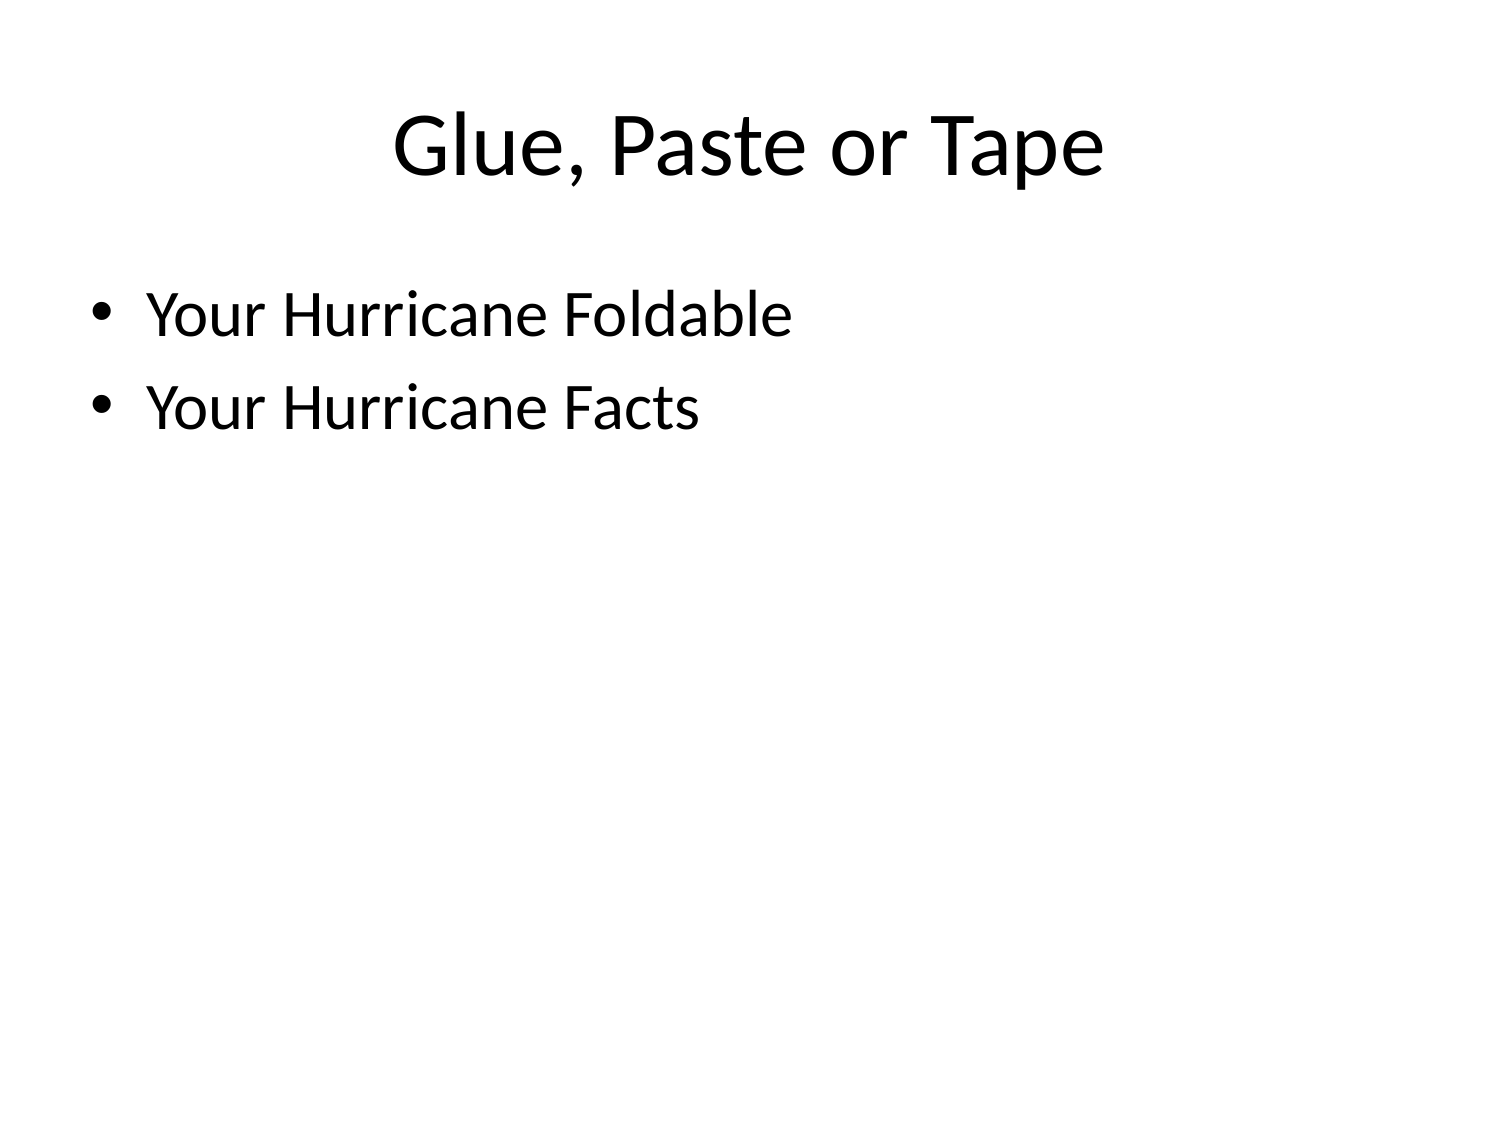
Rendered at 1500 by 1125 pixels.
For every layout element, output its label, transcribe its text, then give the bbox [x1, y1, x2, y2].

title Glue, Paste or Tape [75, 45, 1425, 233]
list Your Hurricane Foldable Your Hurricane Facts [75, 262, 1425, 1005]
